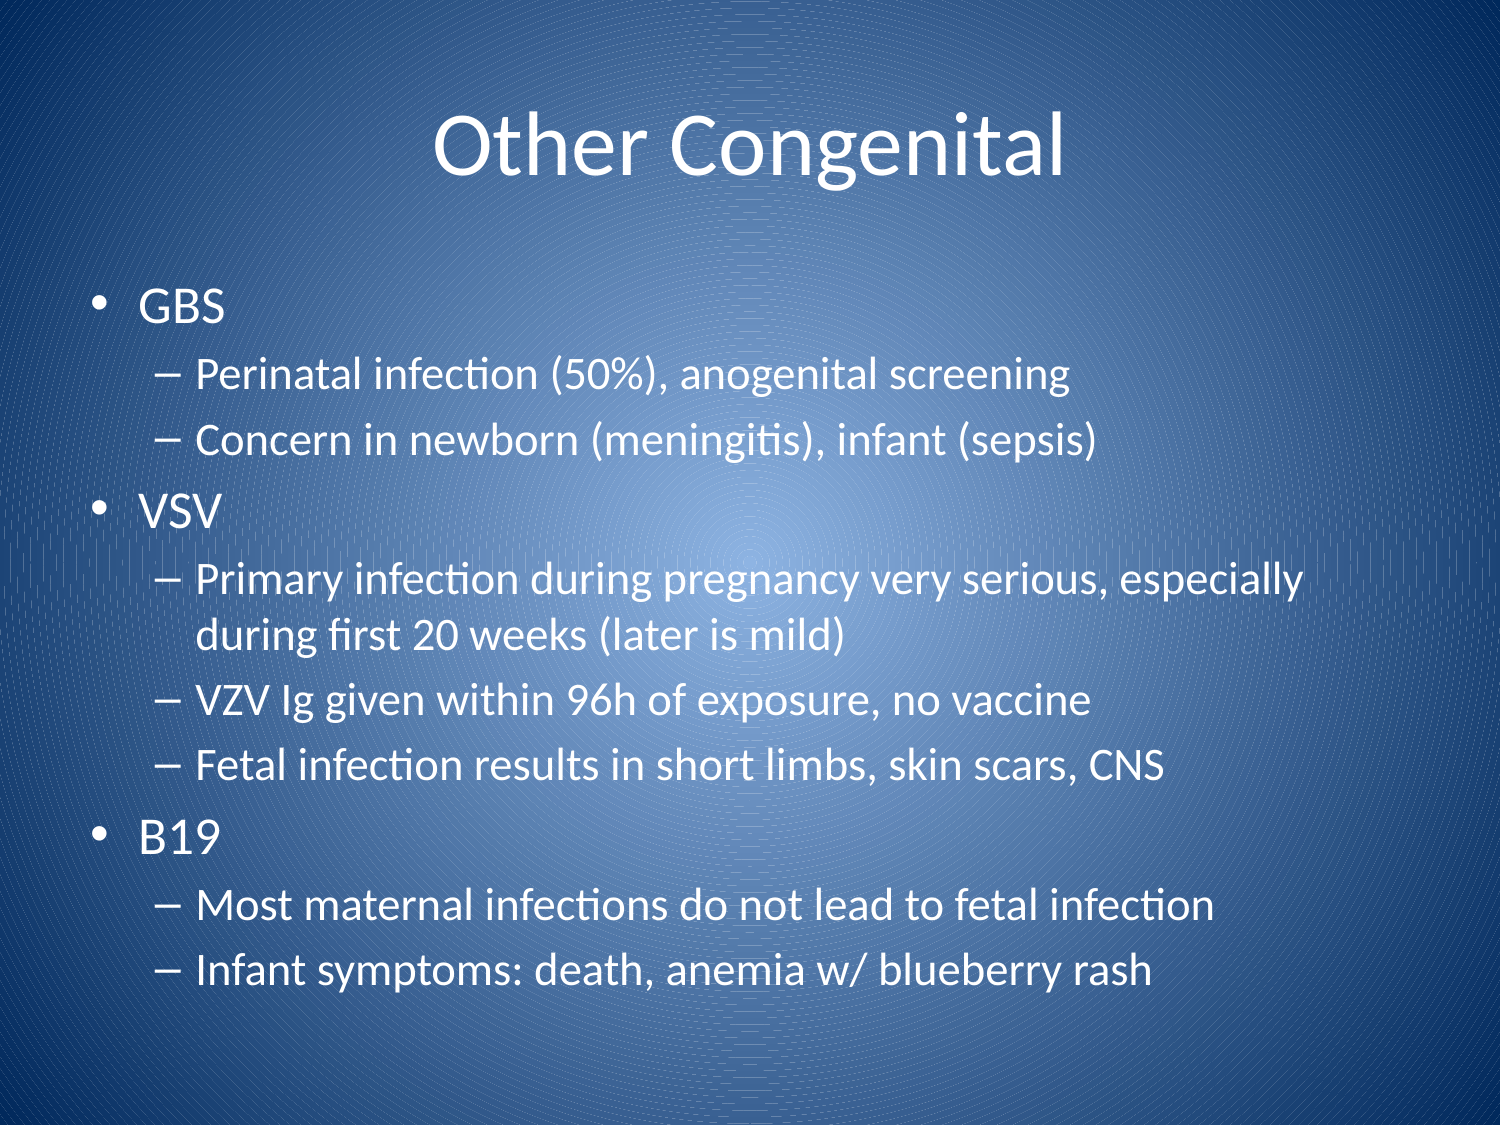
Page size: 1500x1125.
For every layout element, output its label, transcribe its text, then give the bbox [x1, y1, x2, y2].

list GBS Perinatal infection (50%), anogenital screening Concern in newborn (meningitis), infant (sepsis) VSV Primary infection during pregnancy very serious, especially during first 20 weeks (later is mild) VZV Ig given within 96h of exposure, no vaccine Fetal infection results in short limbs, skin scars, CNS B19 Most maternal infections do not lead to fetal infection Infant symptoms: death, anemia w/ blueberry rash [75, 262, 1425, 1005]
title Other Congenital [75, 45, 1425, 233]
